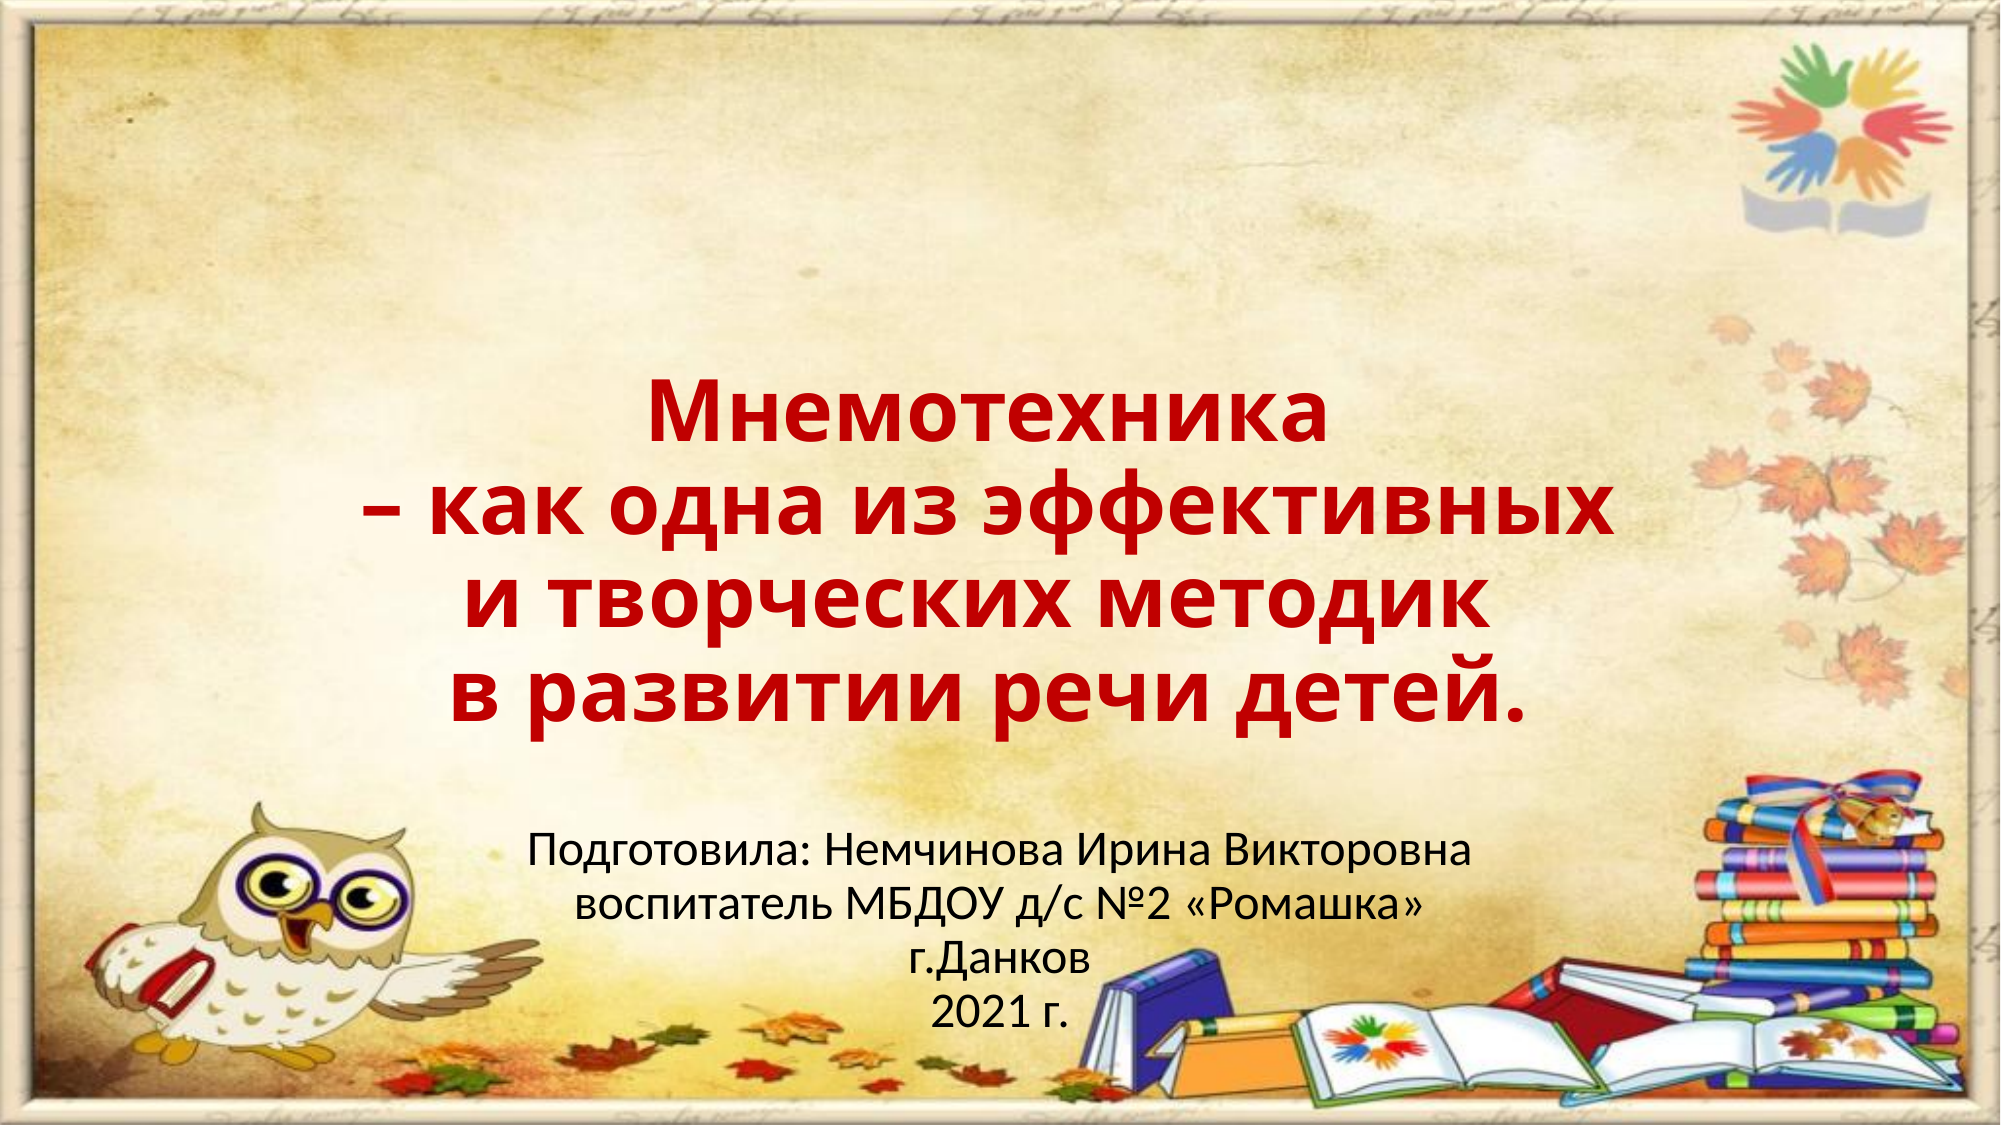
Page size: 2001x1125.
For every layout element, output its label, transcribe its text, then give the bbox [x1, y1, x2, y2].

title Мнемотехника – как одна из эффективных и творческих методик в развитии речи детей. [57, 355, 1919, 748]
subtitle Подготовила: Немчинова Ирина Викторовна воспитатель МБДОУ д/с №2 «Ромашка» г.Данков 2021 г. [249, 814, 1750, 1087]
picture [0, 0, 2001, 1125]
